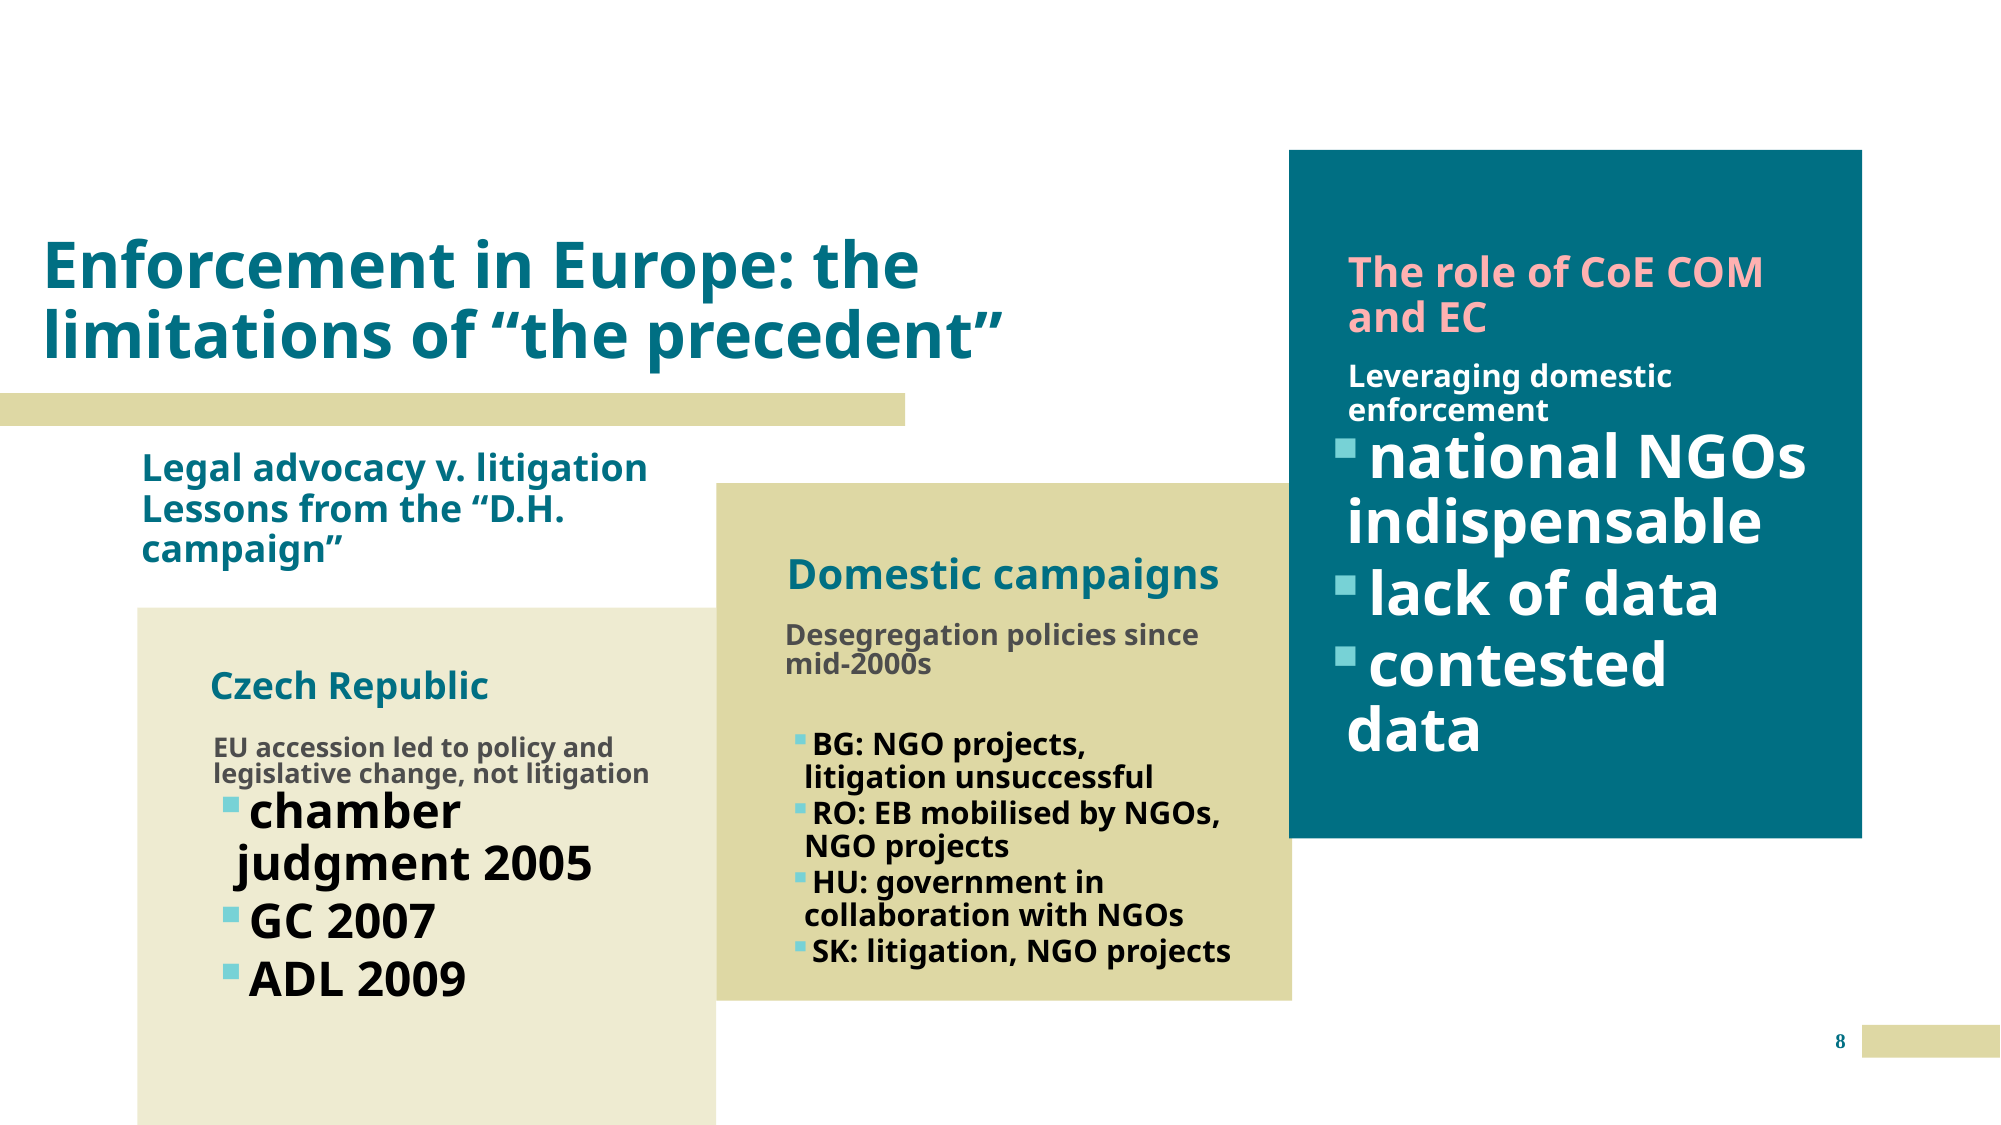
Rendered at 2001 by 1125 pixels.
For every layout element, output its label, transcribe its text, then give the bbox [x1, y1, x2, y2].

list chamber judgment 2005 GC 2007 ADL 2009 [212, 786, 664, 1028]
text_box Desegregation policies since mid-2000s [784, 615, 1255, 680]
slide_number 8 [1829, 1026, 1852, 1050]
list national NGOs indispensable lack of data contested data [1322, 425, 1822, 780]
list BG: NGO projects, litigation unsuccessful RO: EB mobilised by NGOs, NGO projects HU: government in collaboration with NGOs SK: litigation, NGO projects [788, 727, 1236, 997]
list Legal advocacy v. litigation Lessons from the “D.H. campaign” [140, 448, 705, 589]
text_box EU accession led to policy and legislative change, not litigation [213, 716, 683, 790]
text_box Czech Republic [209, 628, 659, 707]
text_box Leveraging domestic enforcement [1347, 352, 1819, 428]
text_box The role of CoE COM and EC [1347, 181, 1797, 342]
title Enforcement in Europe: the limitations of “the precedent” [41, 150, 1239, 373]
list Domestic campaigns [786, 533, 1236, 599]
